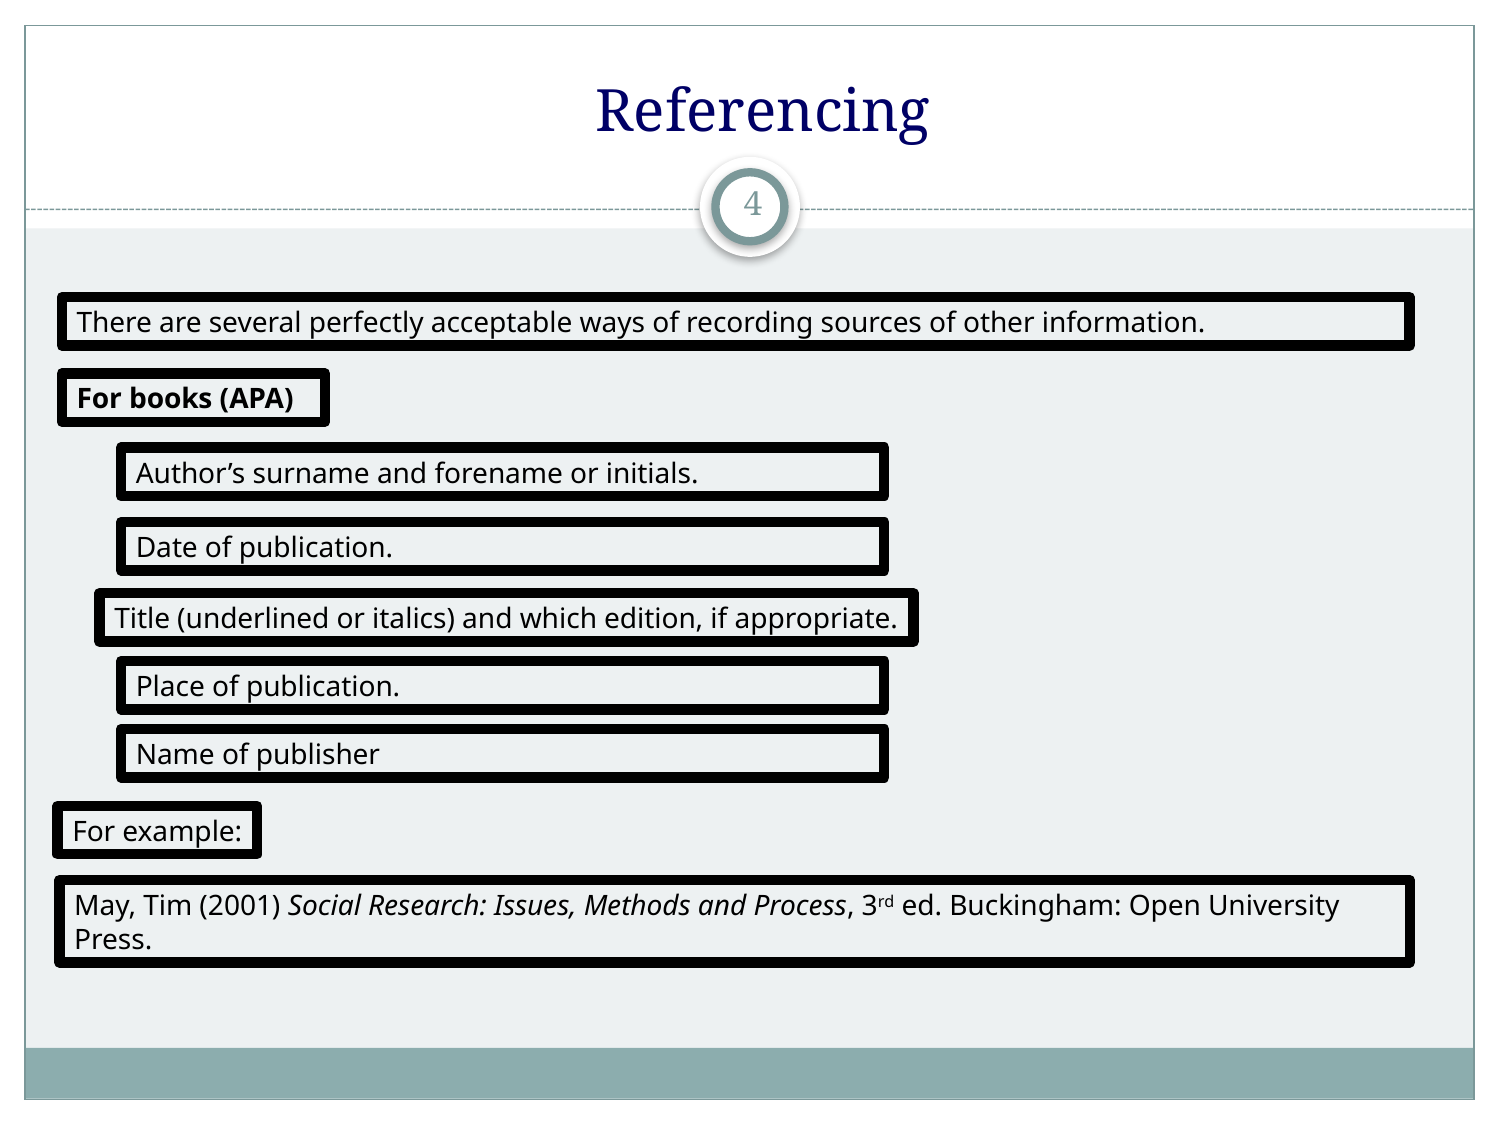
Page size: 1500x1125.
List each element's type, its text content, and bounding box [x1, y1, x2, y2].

text_box Title (underlined or italics) and which edition, if appropriate. [99, 593, 914, 642]
text_box Place of publication. [121, 661, 885, 710]
text_box May, Tim (2001) Social Research: Issues, Methods and Process, 3rd ed. Buckingham: Open University Press. [59, 880, 1410, 963]
text_box Date of publication. [121, 522, 885, 571]
text_box For books (APA) [61, 373, 325, 422]
slide_number 4 [715, 168, 791, 241]
title Referencing [116, 50, 1410, 151]
text_box Name of publisher [121, 728, 885, 778]
text_box There are several perfectly acceptable ways of recording sources of other information. [61, 297, 1410, 346]
text_box For example: [57, 805, 258, 855]
text_box Author’s surname and forename or initials. [121, 447, 885, 497]
